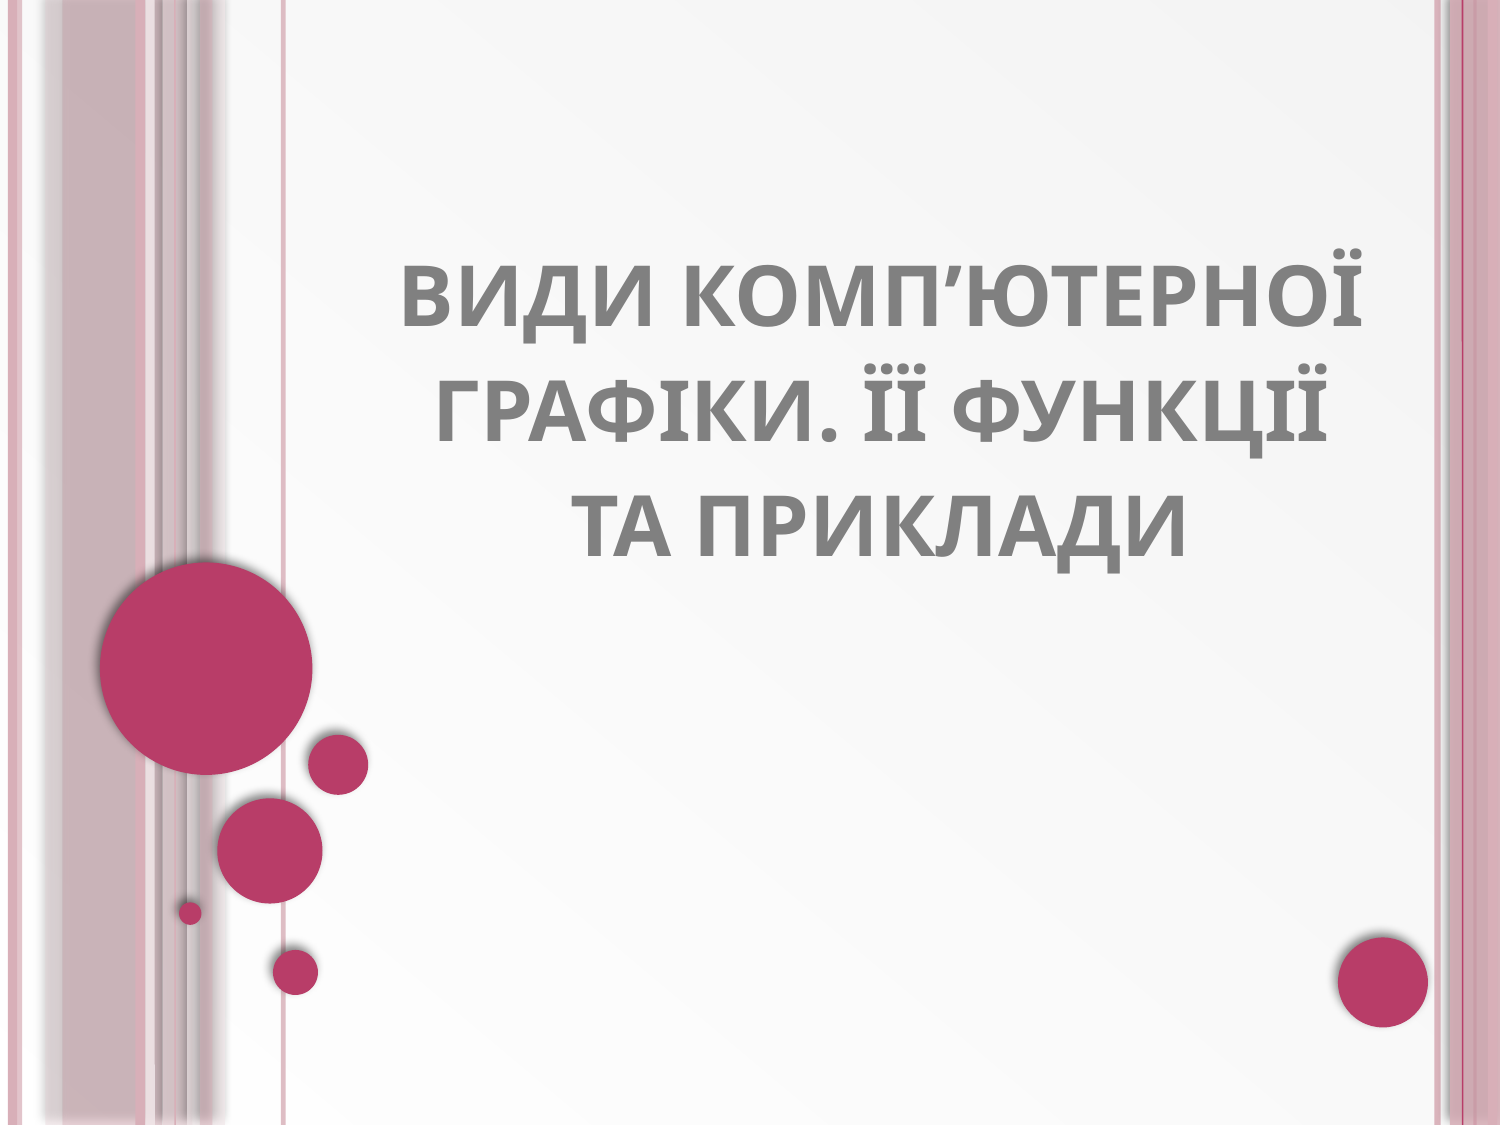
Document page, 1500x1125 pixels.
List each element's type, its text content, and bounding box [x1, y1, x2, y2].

title Види комп’ютерної графіки. Її функції та приклади [375, 152, 1388, 704]
